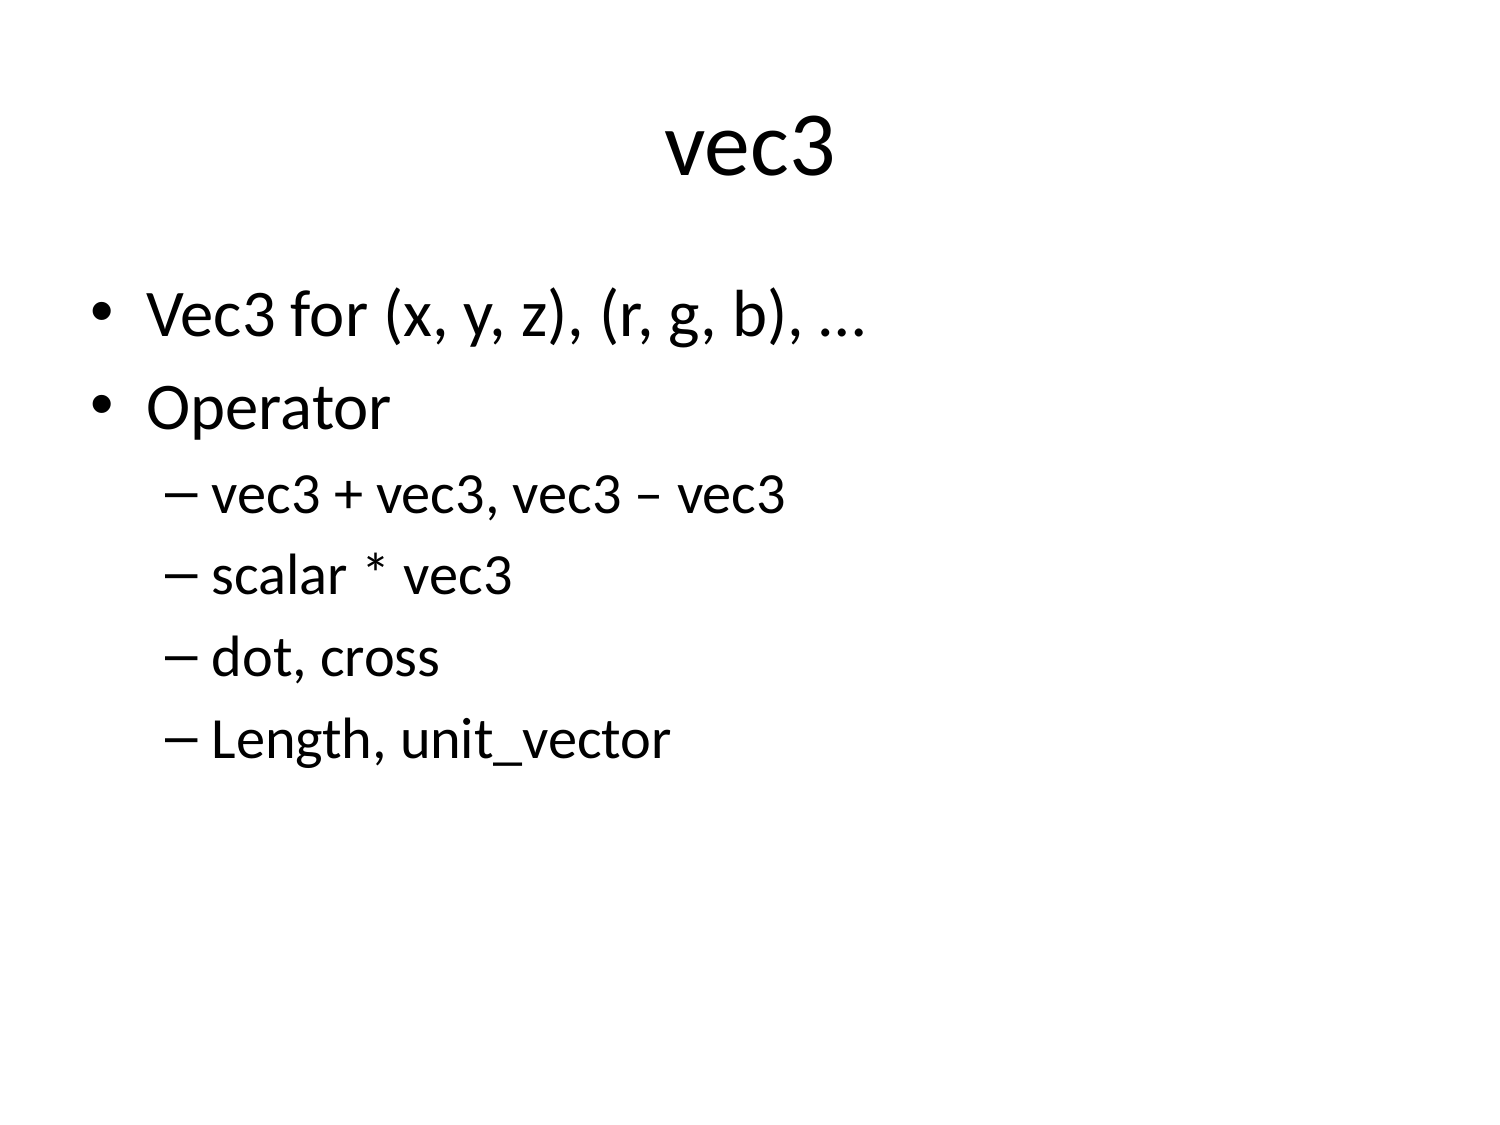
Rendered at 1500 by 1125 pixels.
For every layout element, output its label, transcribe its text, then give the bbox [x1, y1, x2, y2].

title vec3 [75, 45, 1425, 233]
list Vec3 for (x, y, z), (r, g, b), … Operator vec3 + vec3, vec3 – vec3 scalar * vec3 dot, cross Length, unit_vector [75, 262, 1425, 1005]
